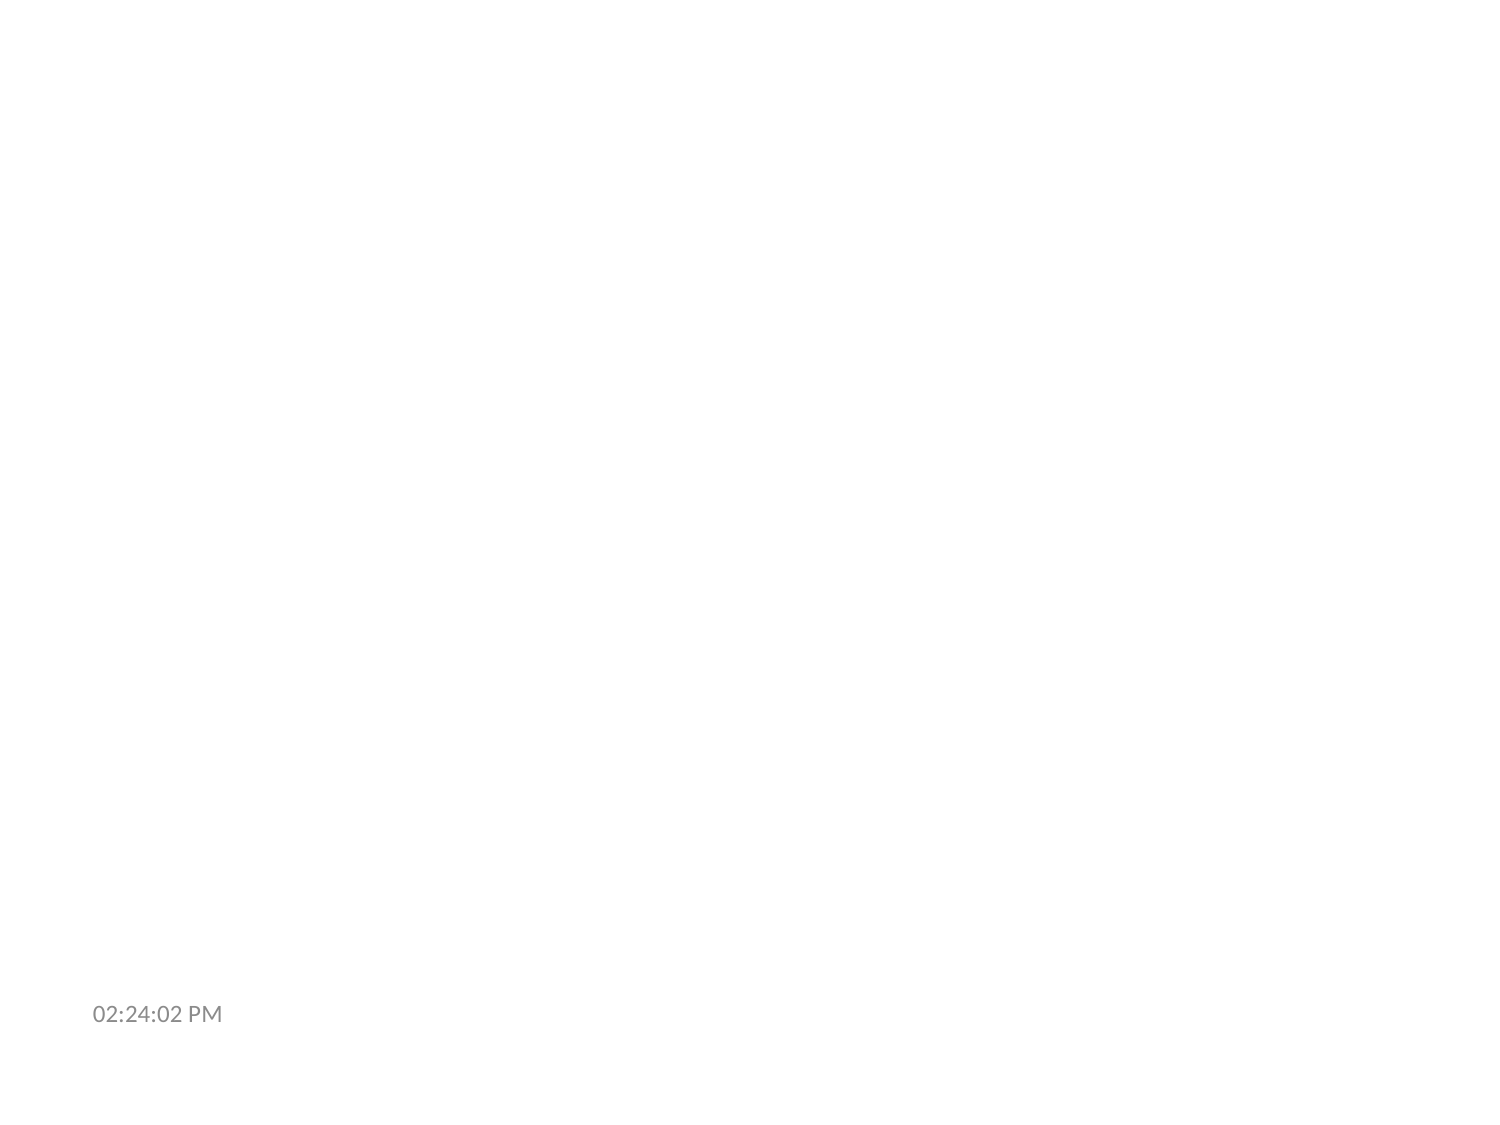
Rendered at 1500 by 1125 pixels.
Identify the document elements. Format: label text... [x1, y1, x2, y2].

text_box 3:35:09 PM [77, 982, 428, 1043]
